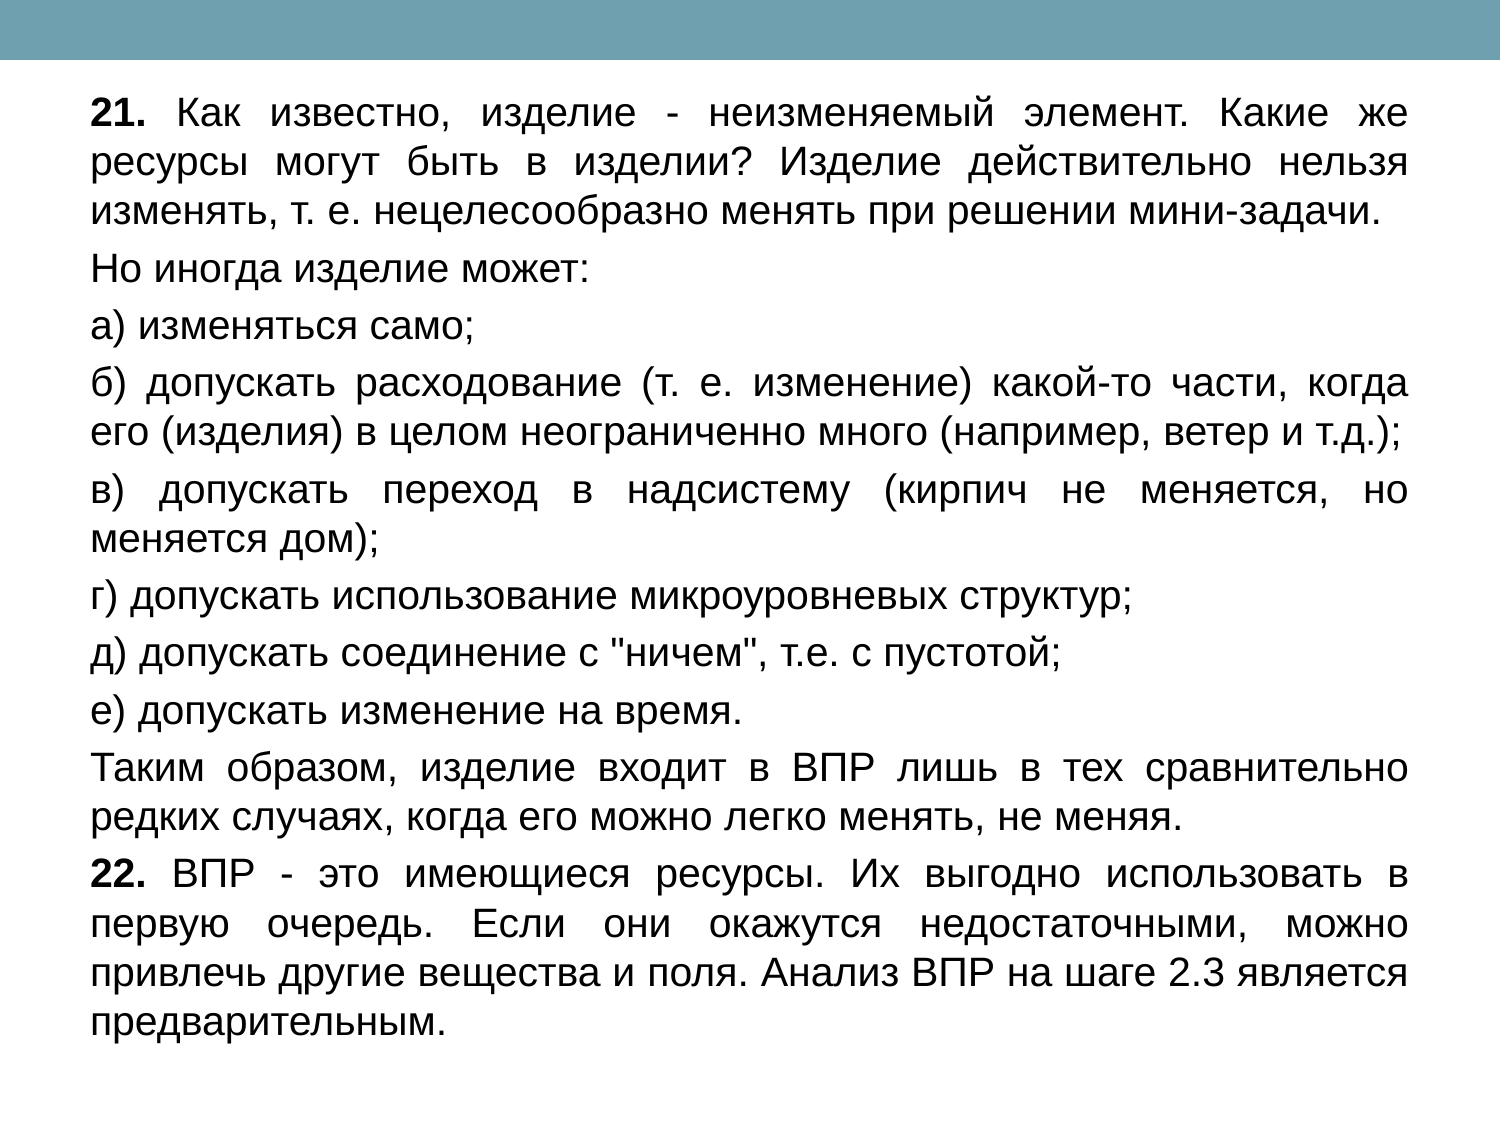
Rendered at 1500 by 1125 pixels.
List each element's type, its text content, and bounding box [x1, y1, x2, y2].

list 21. Как известно, изделие - неизменяемый элемент. Какие же ресурсы могут быть в изделии? Изделие действительно нельзя изменять, т. е. нецелесообразно менять при решении мини-задачи. Но иногда изделие может: а) изменяться само; б) допускать расходование (т. е. изменение) какой-то части, когда его (изделия) в целом неограниченно много (например, ветер и т.д.); в) допускать переход в надсистему (кирпич не меняется, но меняется дом); г) допускать использование микроуровневых структур; д) допускать соединение с "ничем", т.е. с пустотой; е) допускать изменение на время. Таким образом, изделие входит в ВПР лишь в тех сравнительно редких случаях, когда его можно легко менять, не меняя. 22. ВПР - это имеющиеся ресурсы. Их выгодно использовать в первую очередь. Если они окажутся недостаточными, можно привлечь другие вещества и поля. Анализ ВПР на шаге 2.3 является предварительным. [75, 78, 1425, 1063]
